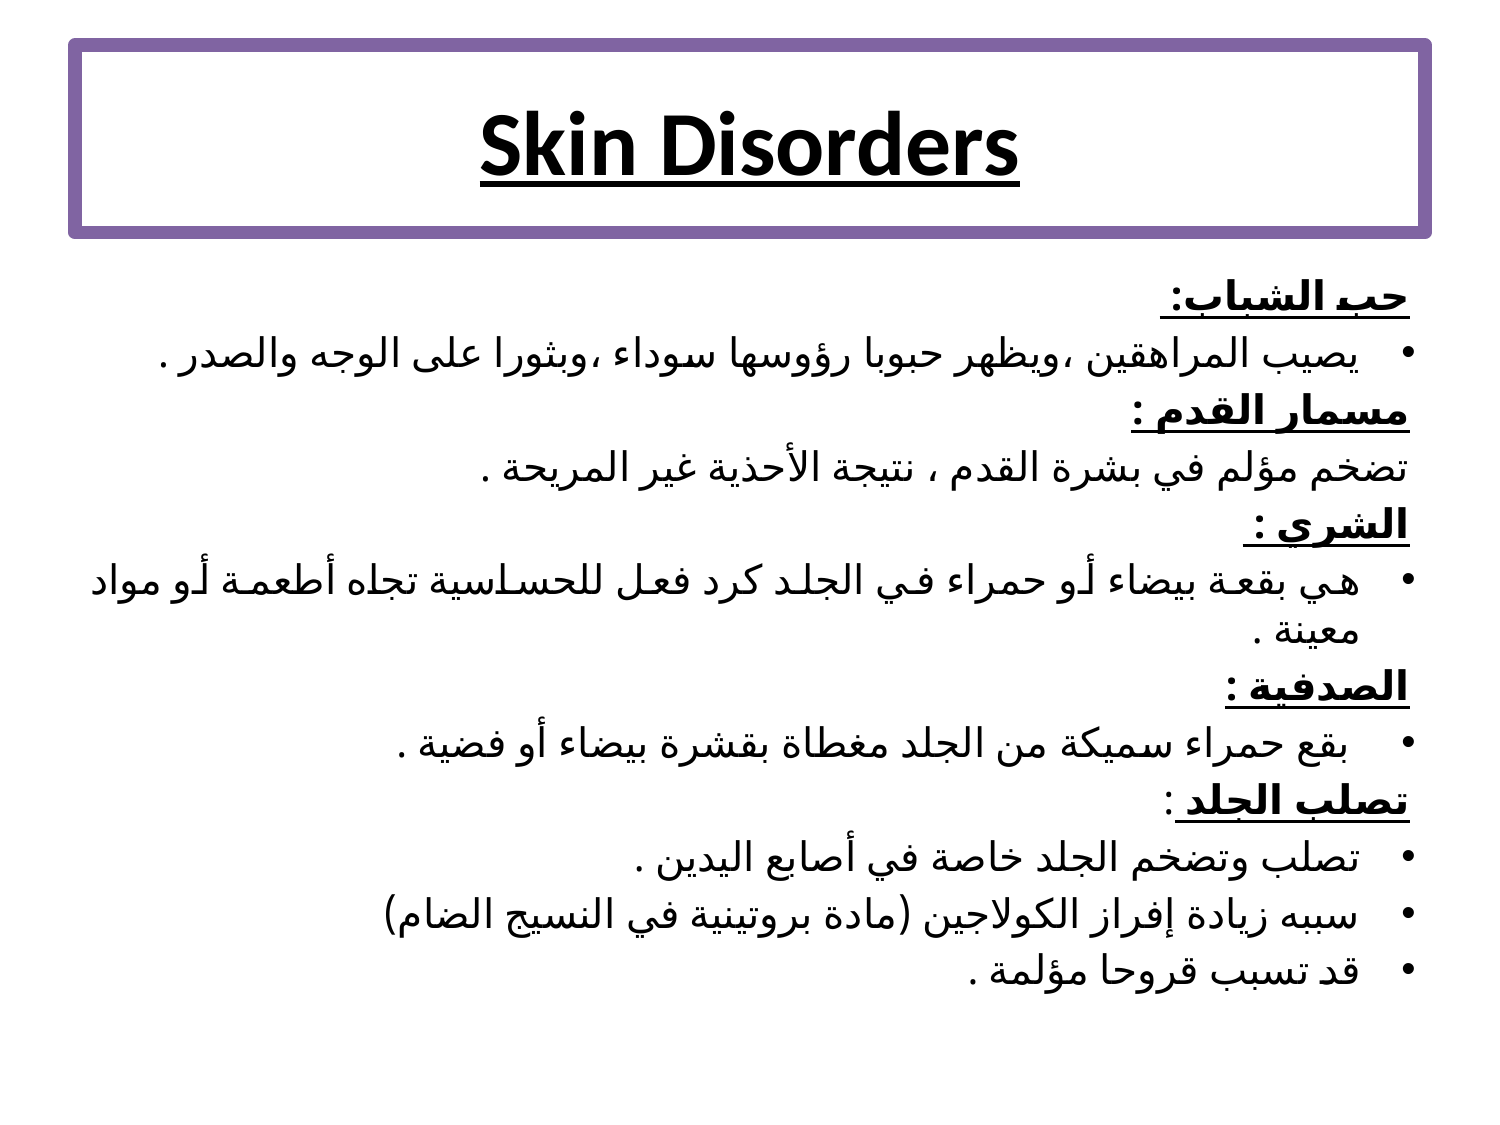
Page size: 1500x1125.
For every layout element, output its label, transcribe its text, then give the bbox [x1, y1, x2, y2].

title Skin Disorders [75, 45, 1425, 233]
list حب الشباب: يصيب المراهقين ،ويظهر حبوبا رؤوسها سوداء ،وبثورا على الوجه والصدر . مسمار القدم : تضخم مؤلم في بشرة القدم ، نتيجة الأحذية غير المريحة . الشري : هي بقعة بيضاء أو حمراء في الجلد كرد فعل للحساسية تجاه أطعمة أو مواد معينة . الصدفية : بقع حمراء سميكة من الجلد مغطاة بقشرة بيضاء أو فضية . تصلب الجلد : تصلب وتضخم الجلد خاصة في أصابع اليدين . سببه زيادة إفراز الكولاجين (مادة بروتينية في النسيج الضام) قد تسبب قروحا مؤلمة . [75, 262, 1425, 1005]
